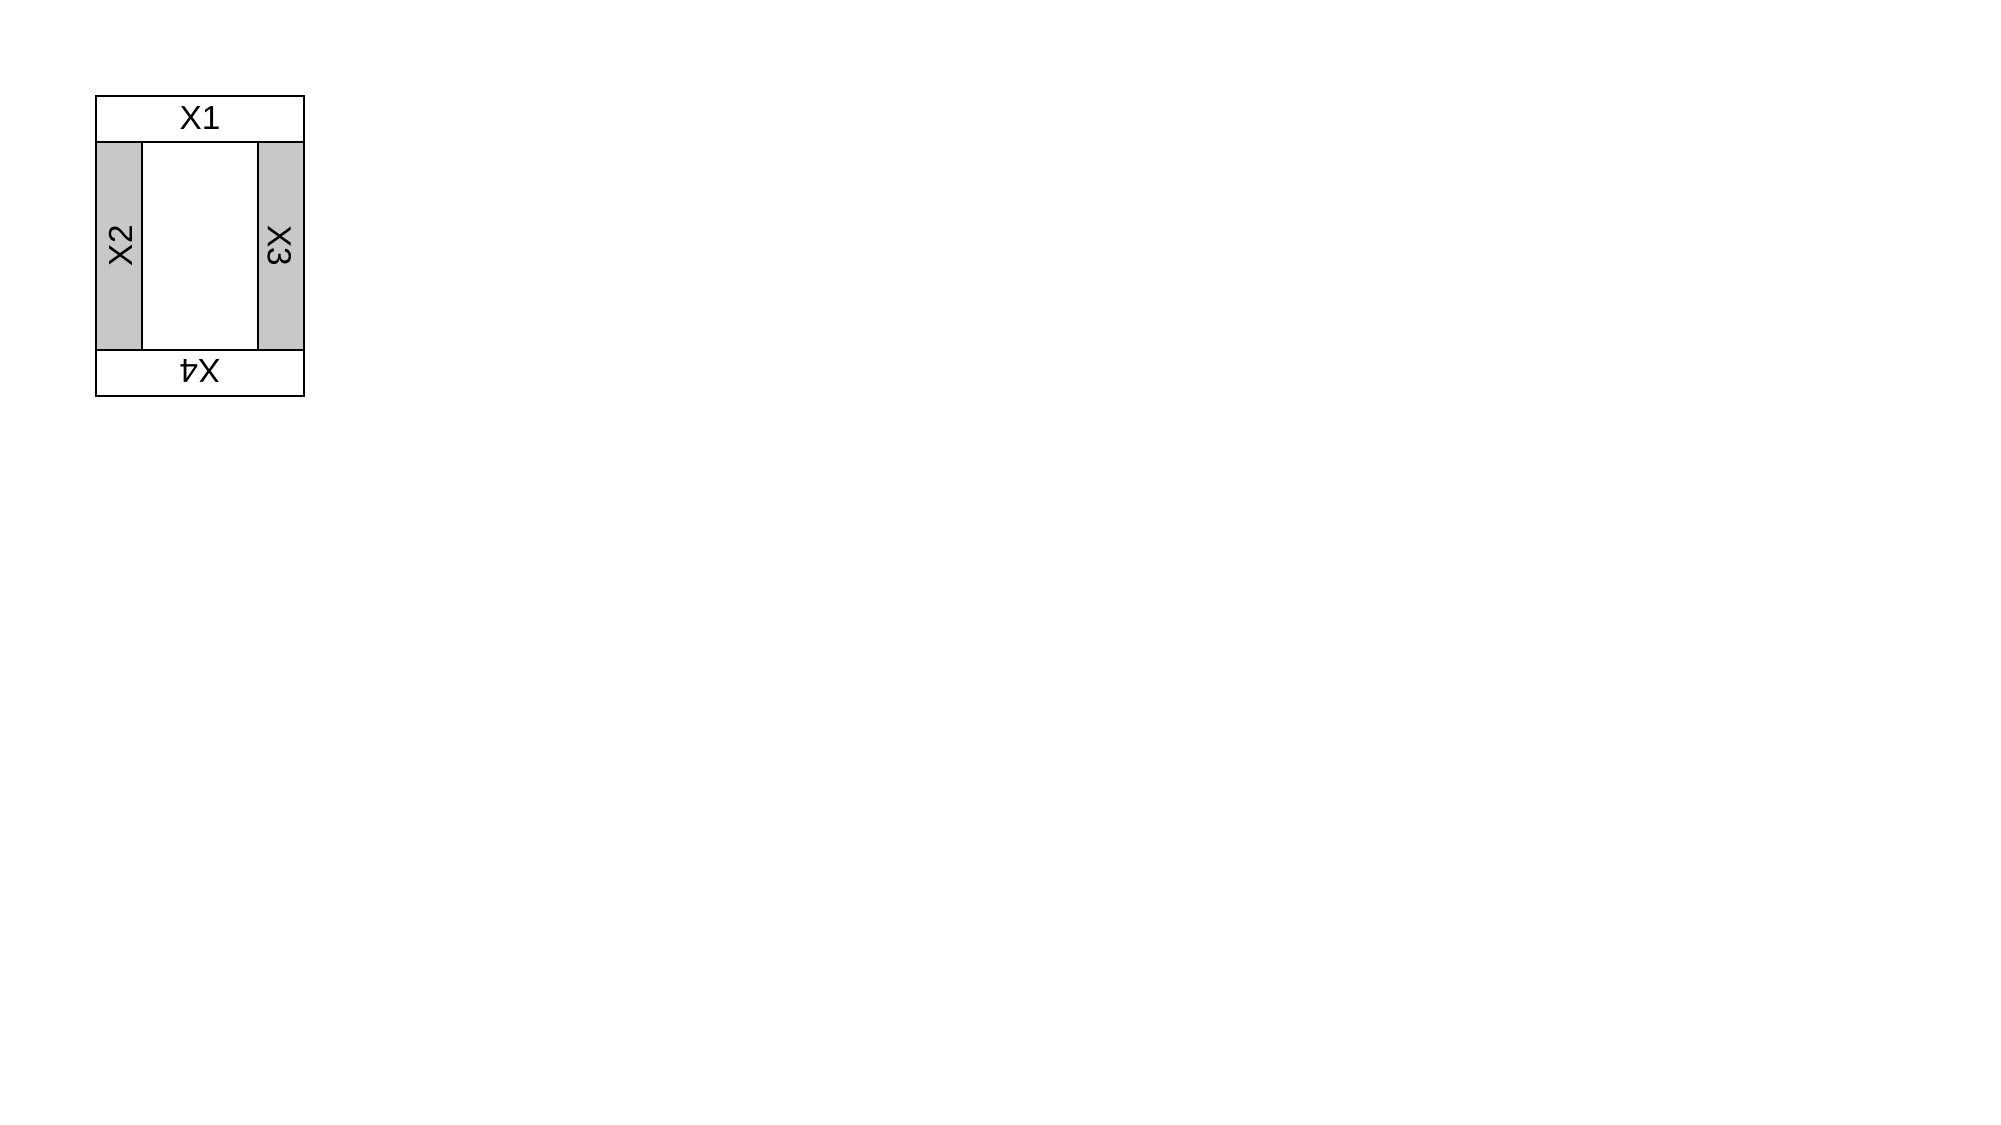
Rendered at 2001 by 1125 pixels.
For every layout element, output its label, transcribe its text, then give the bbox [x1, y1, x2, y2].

text_box [95, 141, 142, 349]
text_box X1 [95, 95, 305, 142]
text_box [95, 349, 305, 396]
text_box X3 [262, 223, 301, 269]
text_box X4 [177, 354, 223, 392]
text_box [74, 74, 325, 417]
text_box X2 [99, 223, 138, 269]
text_box [258, 141, 305, 349]
